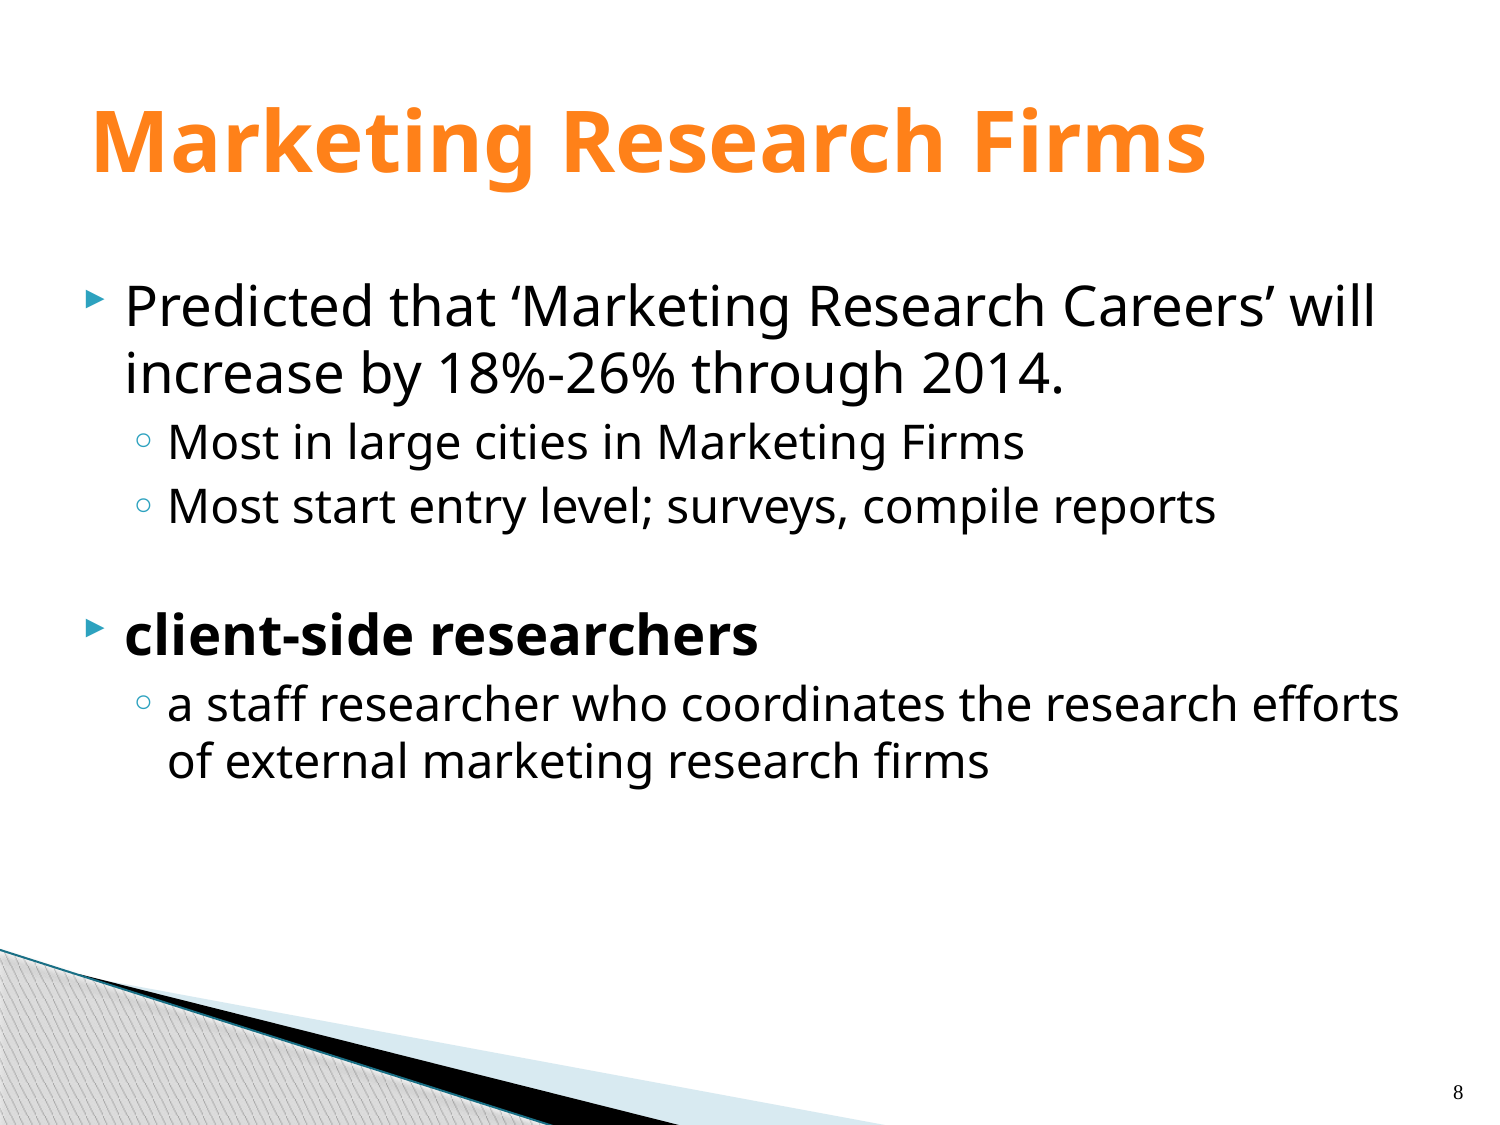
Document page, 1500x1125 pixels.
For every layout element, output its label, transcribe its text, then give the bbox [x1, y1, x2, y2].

slide_number 8 [1418, 1051, 1479, 1112]
list Predicted that ‘Marketing Research Careers’ will increase by 18%-26% through 2014. Most in large cities in Marketing Firms Most start entry level; surveys, compile reports client-side researchers a staff researcher who coordinates the research efforts of external marketing research firms [50, 262, 1450, 1005]
title Marketing Research Firms [75, 45, 1425, 233]
